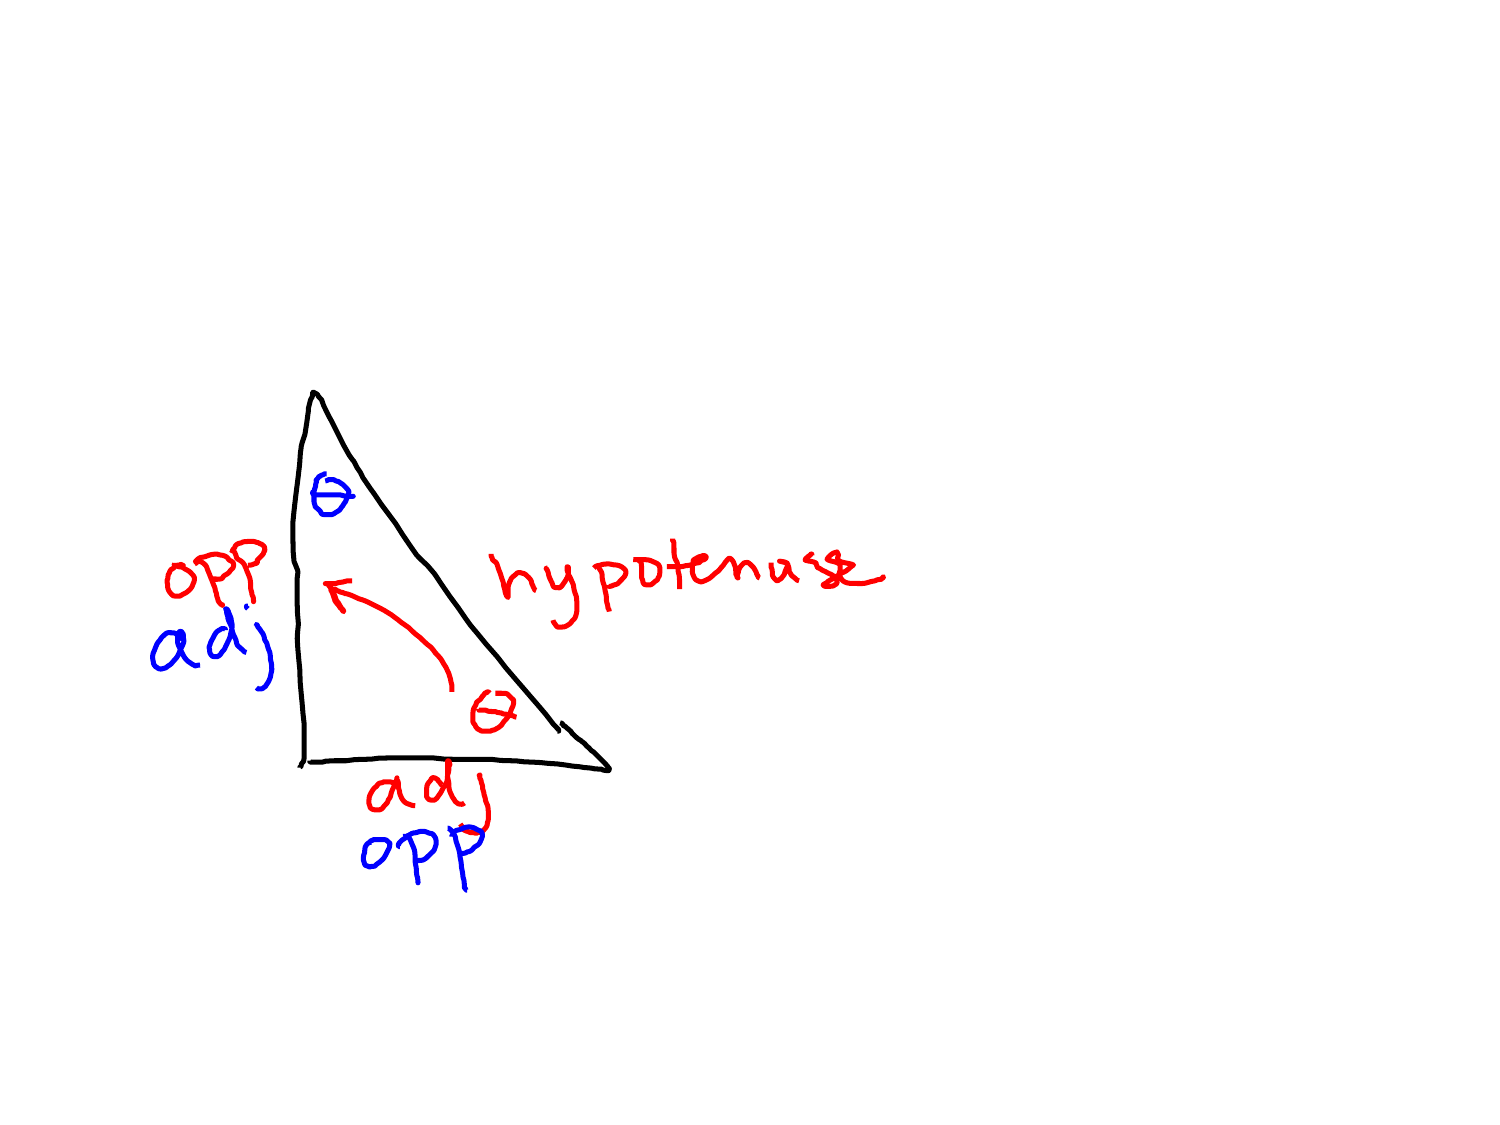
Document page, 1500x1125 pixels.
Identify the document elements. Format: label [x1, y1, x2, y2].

text_box [313, 473, 350, 495]
text_box [490, 553, 537, 599]
text_box [671, 538, 679, 565]
text_box [166, 563, 196, 597]
text_box [194, 553, 235, 581]
text_box [600, 577, 611, 612]
text_box [231, 540, 266, 567]
text_box [208, 608, 247, 658]
text_box [292, 391, 554, 768]
text_box [472, 691, 515, 732]
text_box [363, 826, 483, 891]
text_box [311, 491, 355, 498]
text_box [255, 623, 273, 690]
text_box [633, 558, 661, 586]
text_box [425, 760, 465, 806]
text_box [309, 722, 611, 772]
text_box [151, 630, 201, 670]
text_box [324, 580, 453, 692]
text_box [770, 560, 800, 582]
text_box [459, 774, 490, 829]
text_box [477, 708, 517, 718]
text_box [202, 570, 224, 607]
text_box [593, 563, 627, 588]
text_box [804, 551, 885, 588]
text_box [666, 554, 761, 583]
text_box [313, 496, 348, 516]
text_box [368, 777, 416, 811]
text_box [232, 552, 255, 603]
text_box [676, 568, 681, 590]
text_box [545, 565, 578, 628]
